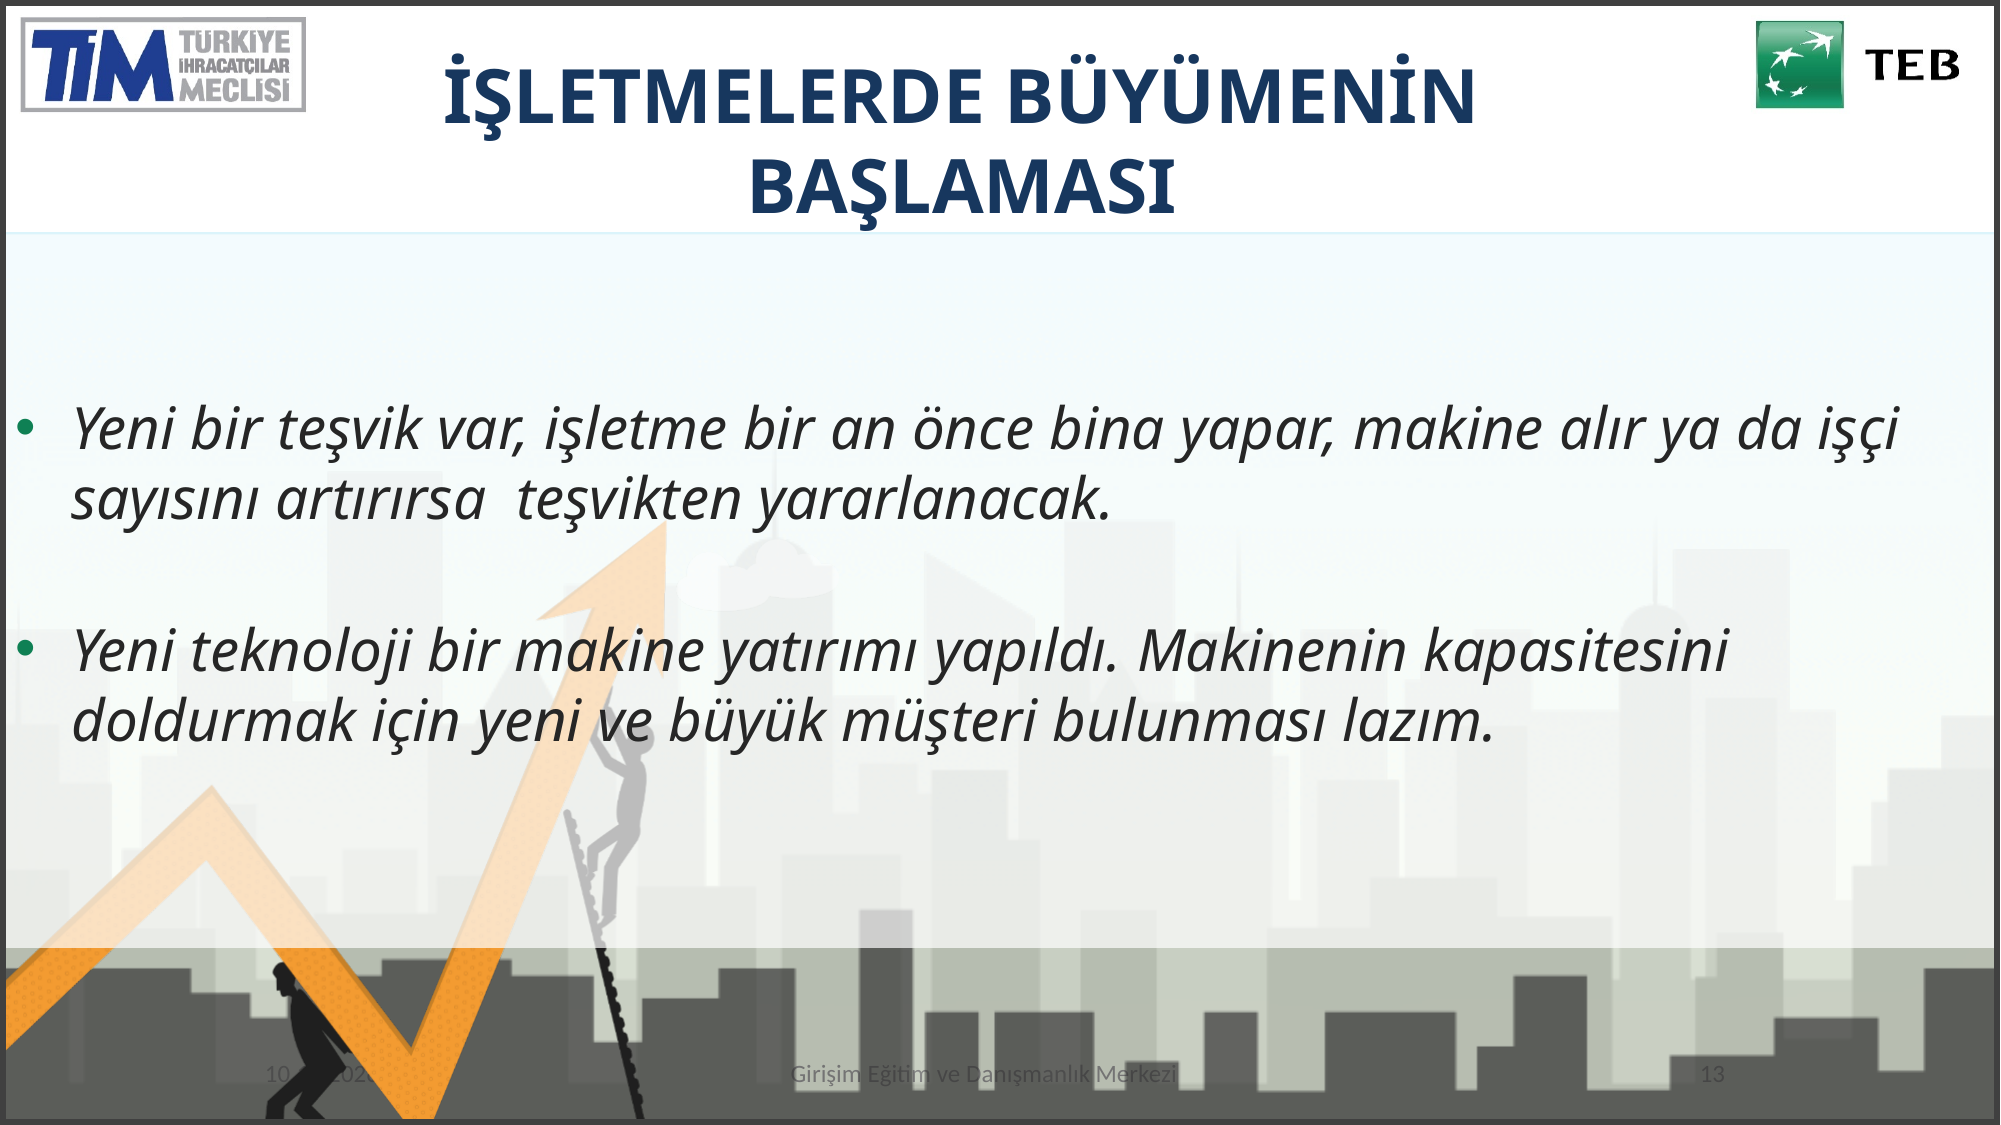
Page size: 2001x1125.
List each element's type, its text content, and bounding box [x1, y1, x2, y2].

picture [1750, 14, 1967, 114]
slide_number 20 [12, 16, 314, 126]
slide_number 20 [1744, 17, 1972, 126]
picture [19, 14, 308, 114]
text_box [0, 0, 2000, 232]
picture [0, 232, 2000, 1125]
